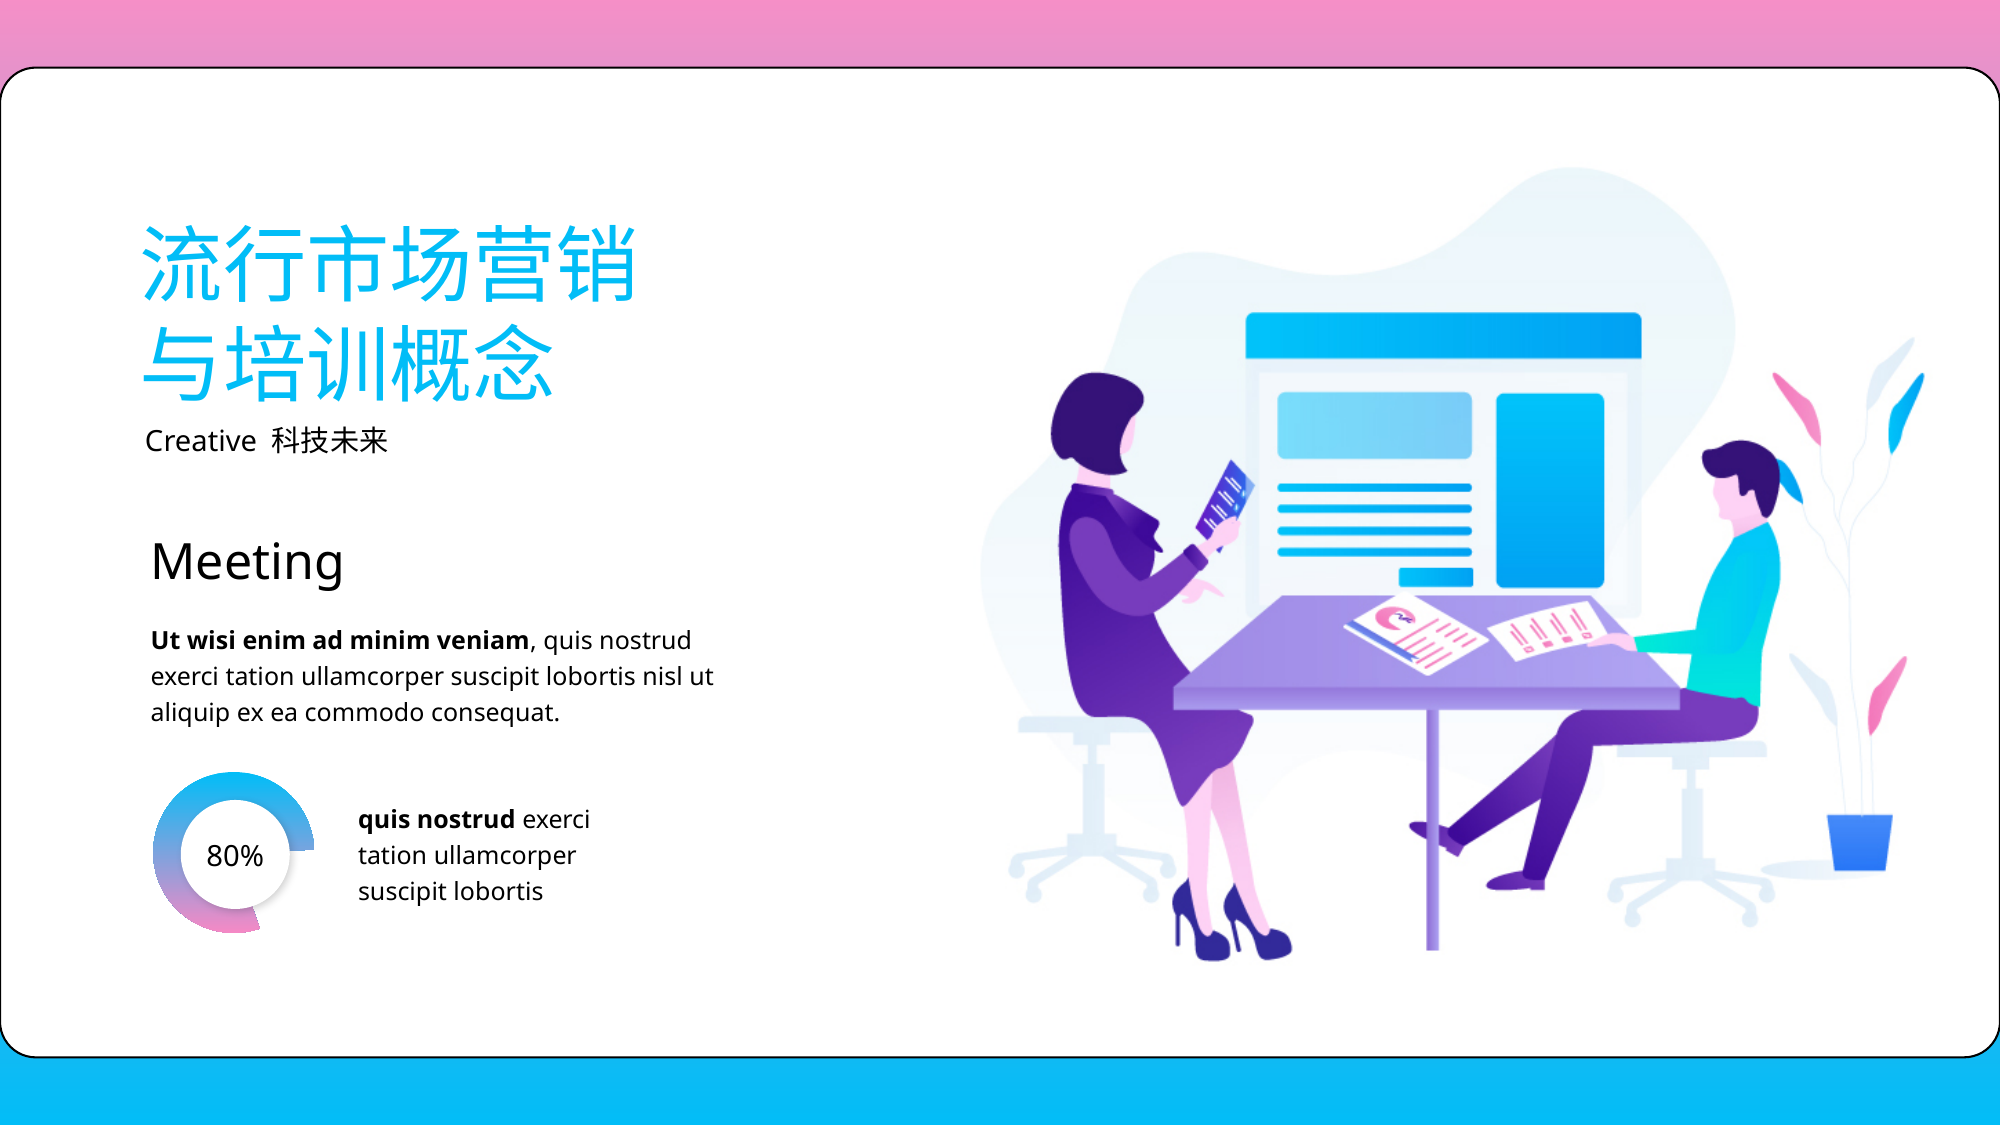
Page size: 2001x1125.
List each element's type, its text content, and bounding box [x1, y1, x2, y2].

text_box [153, 771, 315, 933]
text_box 流行市场营销 与培训概念 [124, 204, 851, 420]
text_box Creative 科技未来 [130, 415, 477, 465]
picture [851, 148, 1955, 977]
text_box Meeting [135, 510, 703, 598]
text_box [0, 66, 2000, 1059]
text_box quis nostrud exerci tation ullamcorper suscipit lobortis [343, 790, 649, 913]
text_box Ut wisi enim ad minim veniam, quis nostrud exerci tation ullamcorper suscipit lobortis nisl ut aliquip ex ea commodo consequat. [135, 611, 770, 734]
